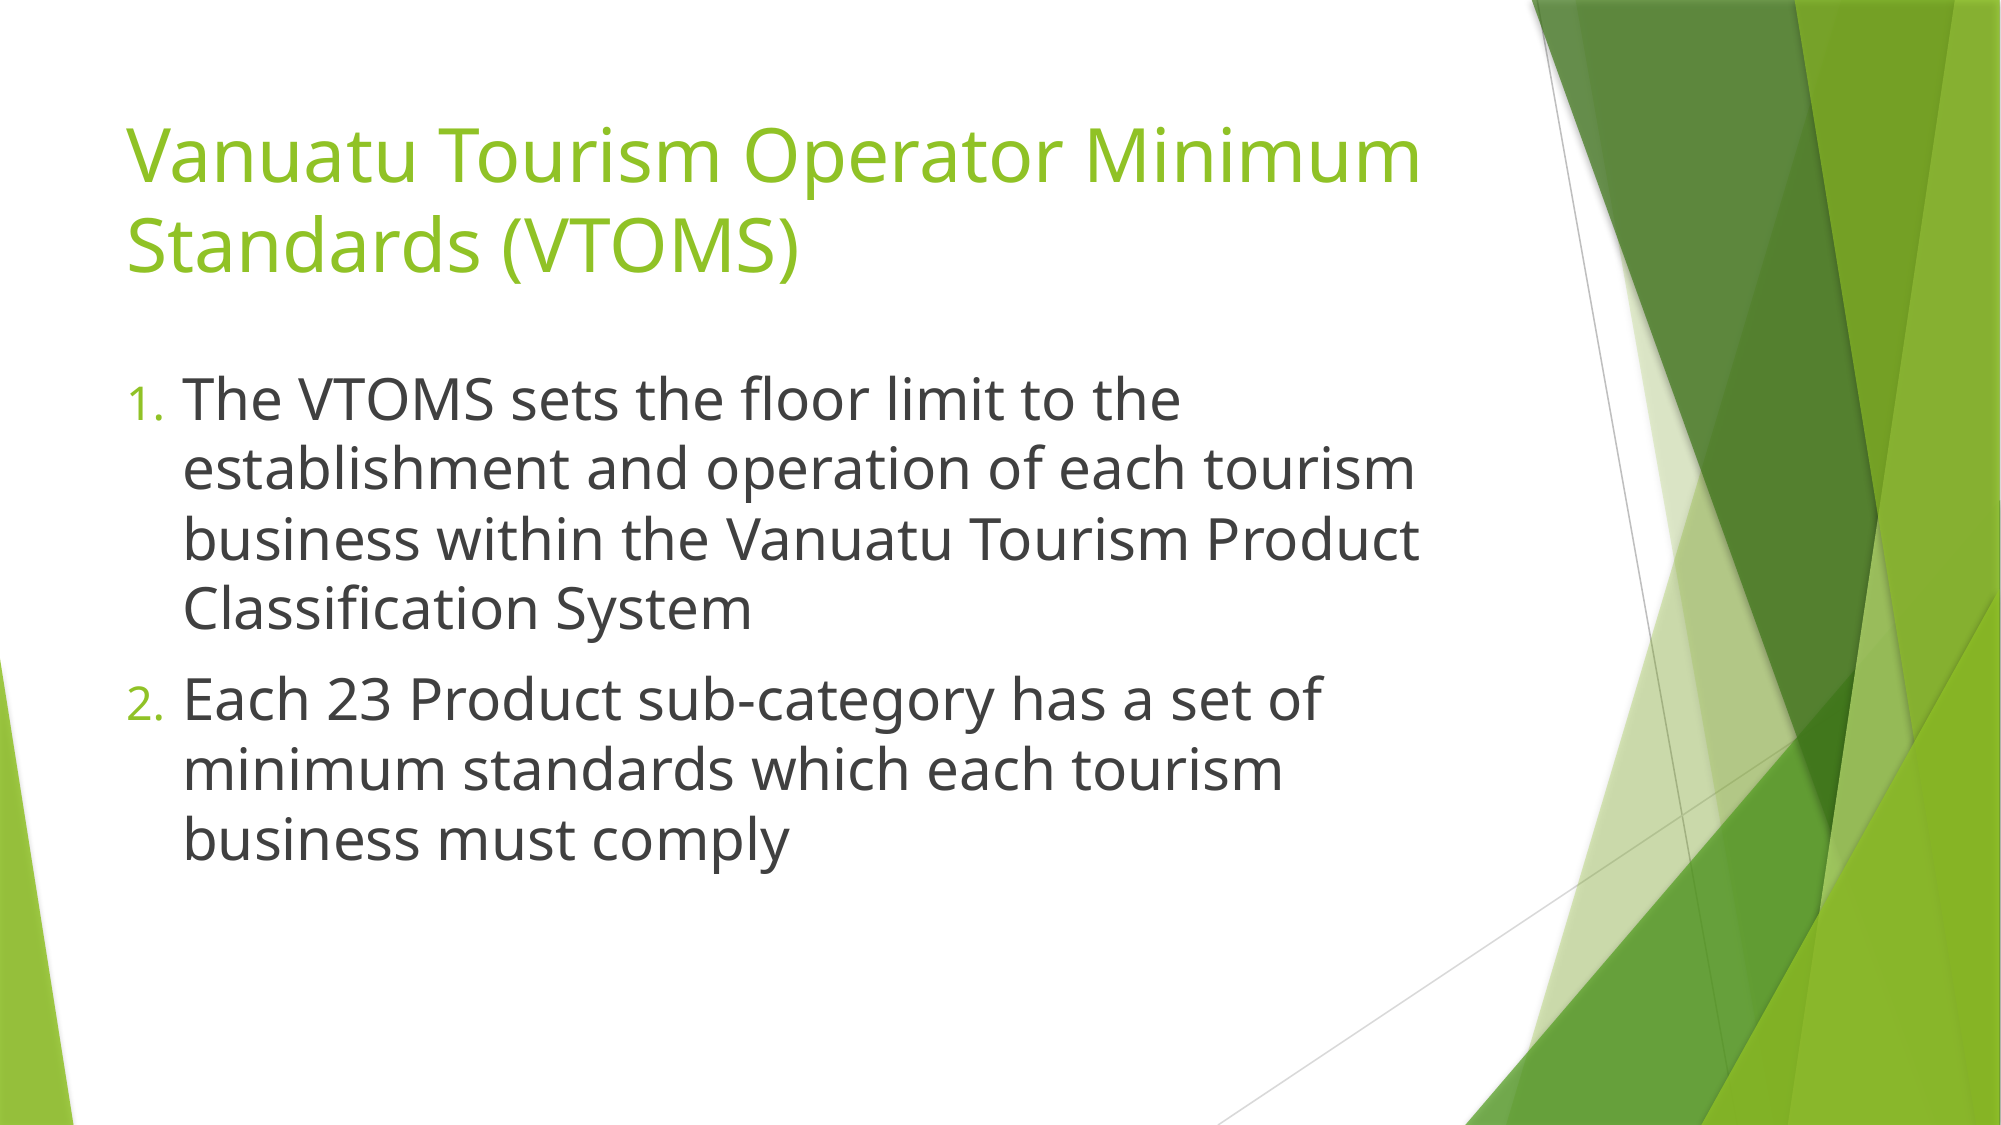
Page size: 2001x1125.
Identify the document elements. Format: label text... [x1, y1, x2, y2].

list The VTOMS sets the floor limit to the establishment and operation of each tourism business within the Vanuatu Tourism Product Classification System Each 23 Product sub-category has a set of minimum standards which each tourism business must comply [111, 354, 1522, 992]
title Vanuatu Tourism Operator Minimum Standards (VTOMS) [111, 99, 1522, 317]
